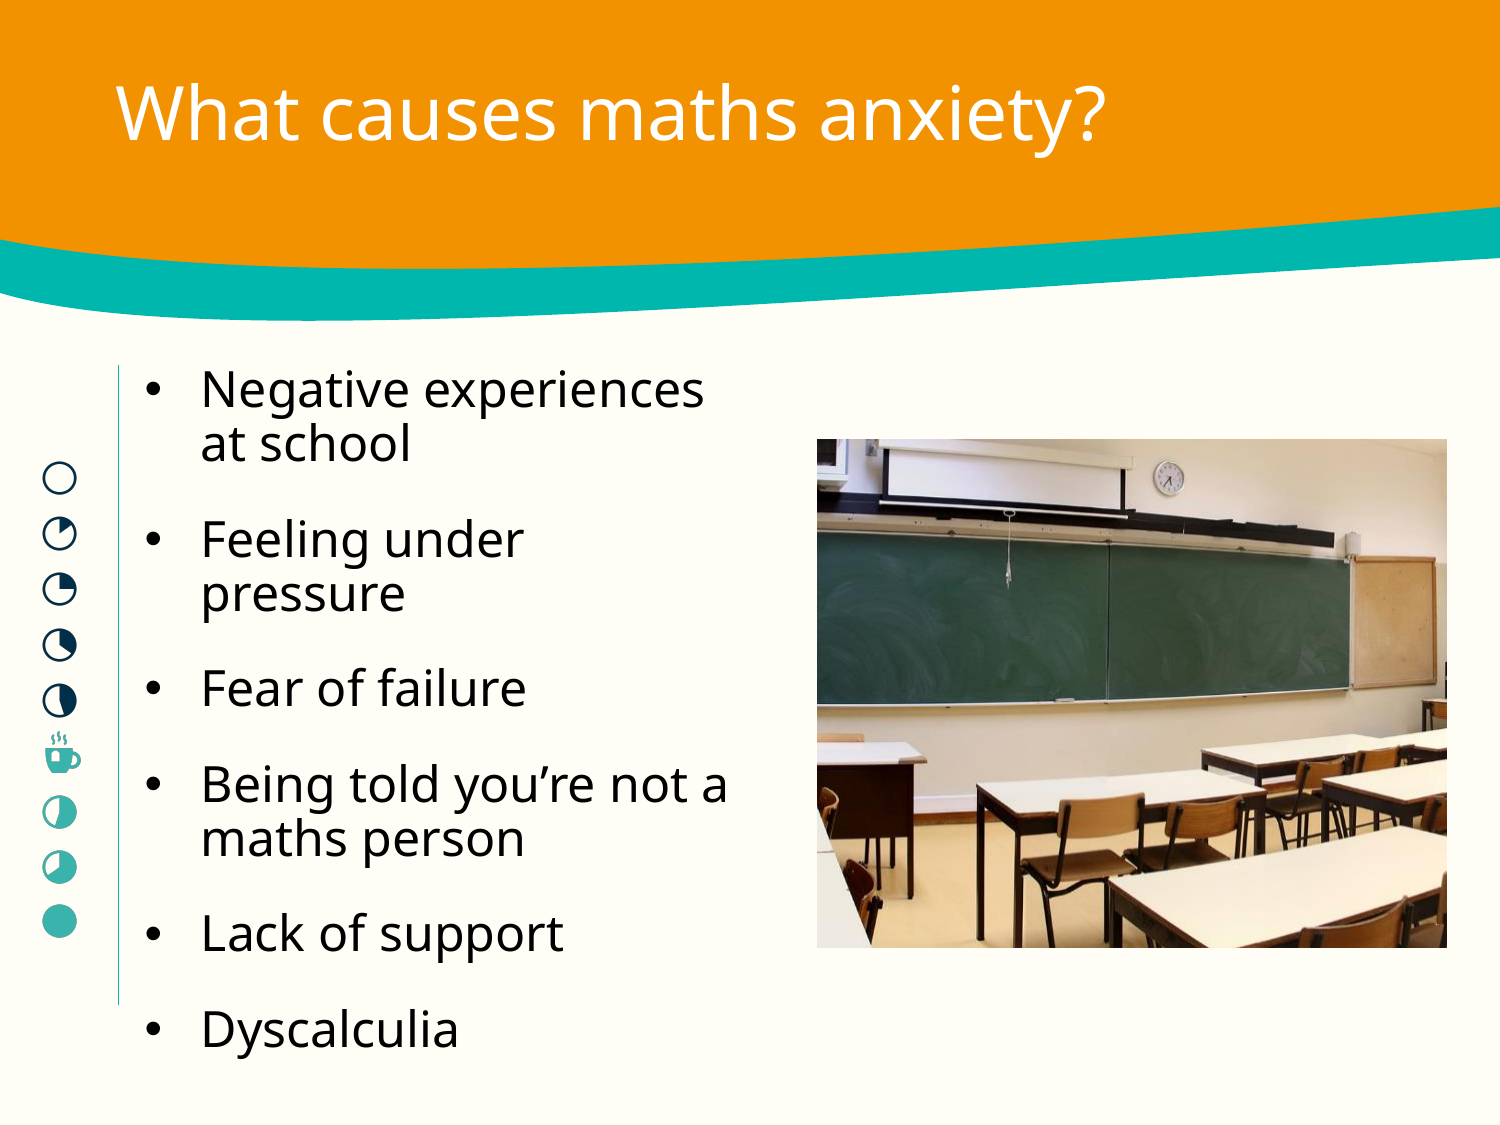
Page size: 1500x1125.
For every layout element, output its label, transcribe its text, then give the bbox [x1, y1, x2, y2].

picture [38, 900, 81, 942]
picture [38, 457, 81, 499]
picture [36, 725, 90, 779]
list Negative experiences at school Feeling under pressure Fear of failure Being told you’re not a maths person Lack of support Dyscalculia [129, 356, 750, 1005]
list What causes maths anxiety? [100, 67, 1411, 258]
picture [38, 679, 81, 722]
picture [38, 512, 81, 555]
picture [38, 568, 81, 610]
picture [38, 846, 81, 888]
picture [38, 624, 81, 666]
picture [816, 439, 1447, 948]
picture [38, 791, 81, 833]
